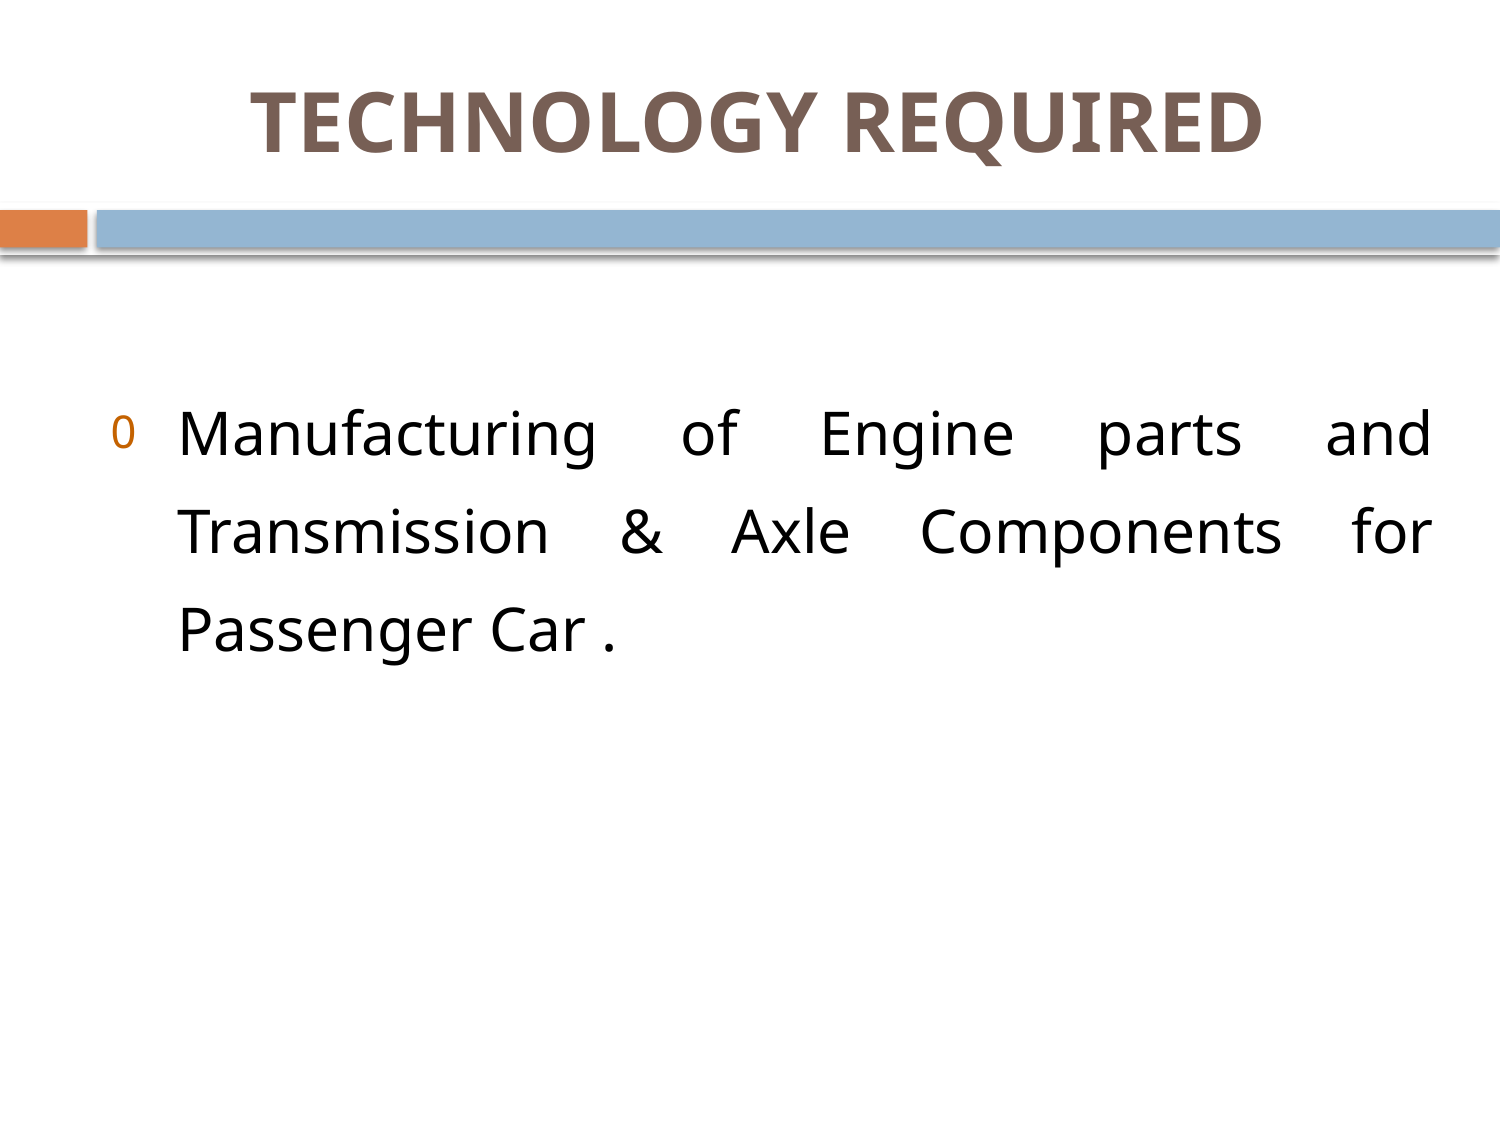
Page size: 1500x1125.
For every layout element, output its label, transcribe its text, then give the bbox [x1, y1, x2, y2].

list Manufacturing of Engine parts and Transmission & Axle Components for Passenger Car . [37, 362, 1450, 1015]
title TECHNOLOGY REQUIRED [100, 37, 1438, 200]
